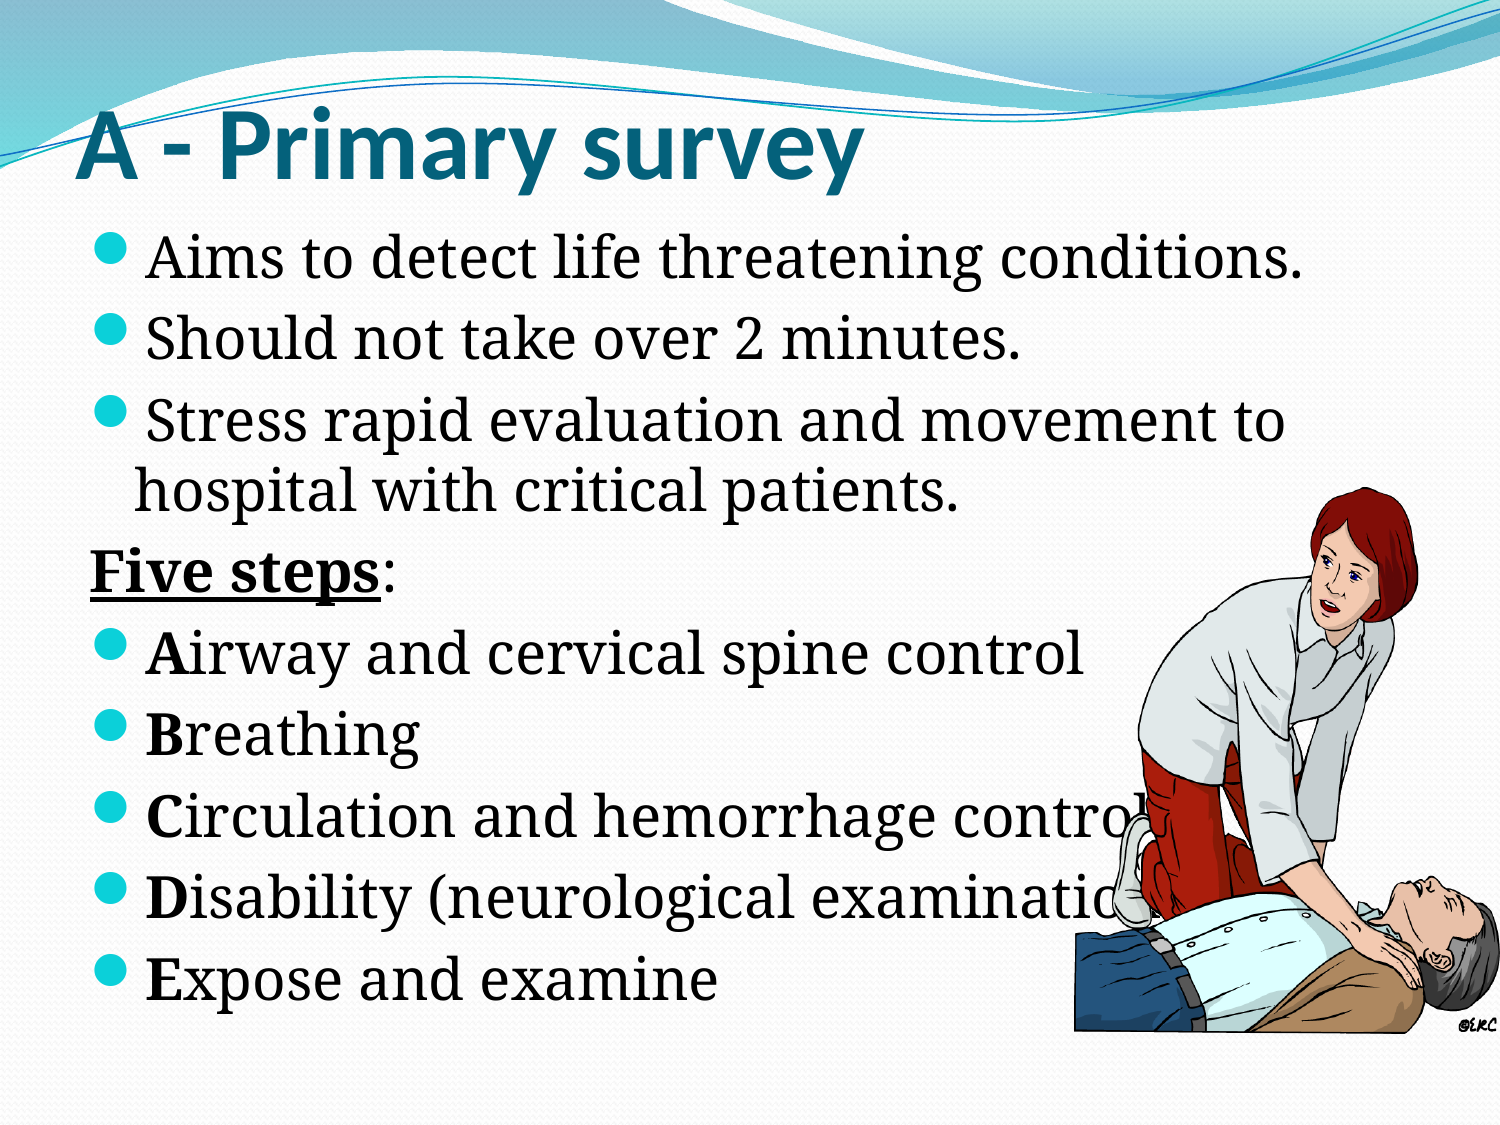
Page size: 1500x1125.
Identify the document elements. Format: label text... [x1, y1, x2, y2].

list Aims to detect life threatening conditions. Should not take over 2 minutes. Stress rapid evaluation and movement to hospital with critical patients. Five steps: Airway and cervical spine control Breathing Circulation and hemorrhage control Disability (neurological examination) Expose and examine [75, 212, 1425, 1125]
title A - Primary survey [75, 37, 1425, 200]
picture [1074, 487, 1500, 1035]
